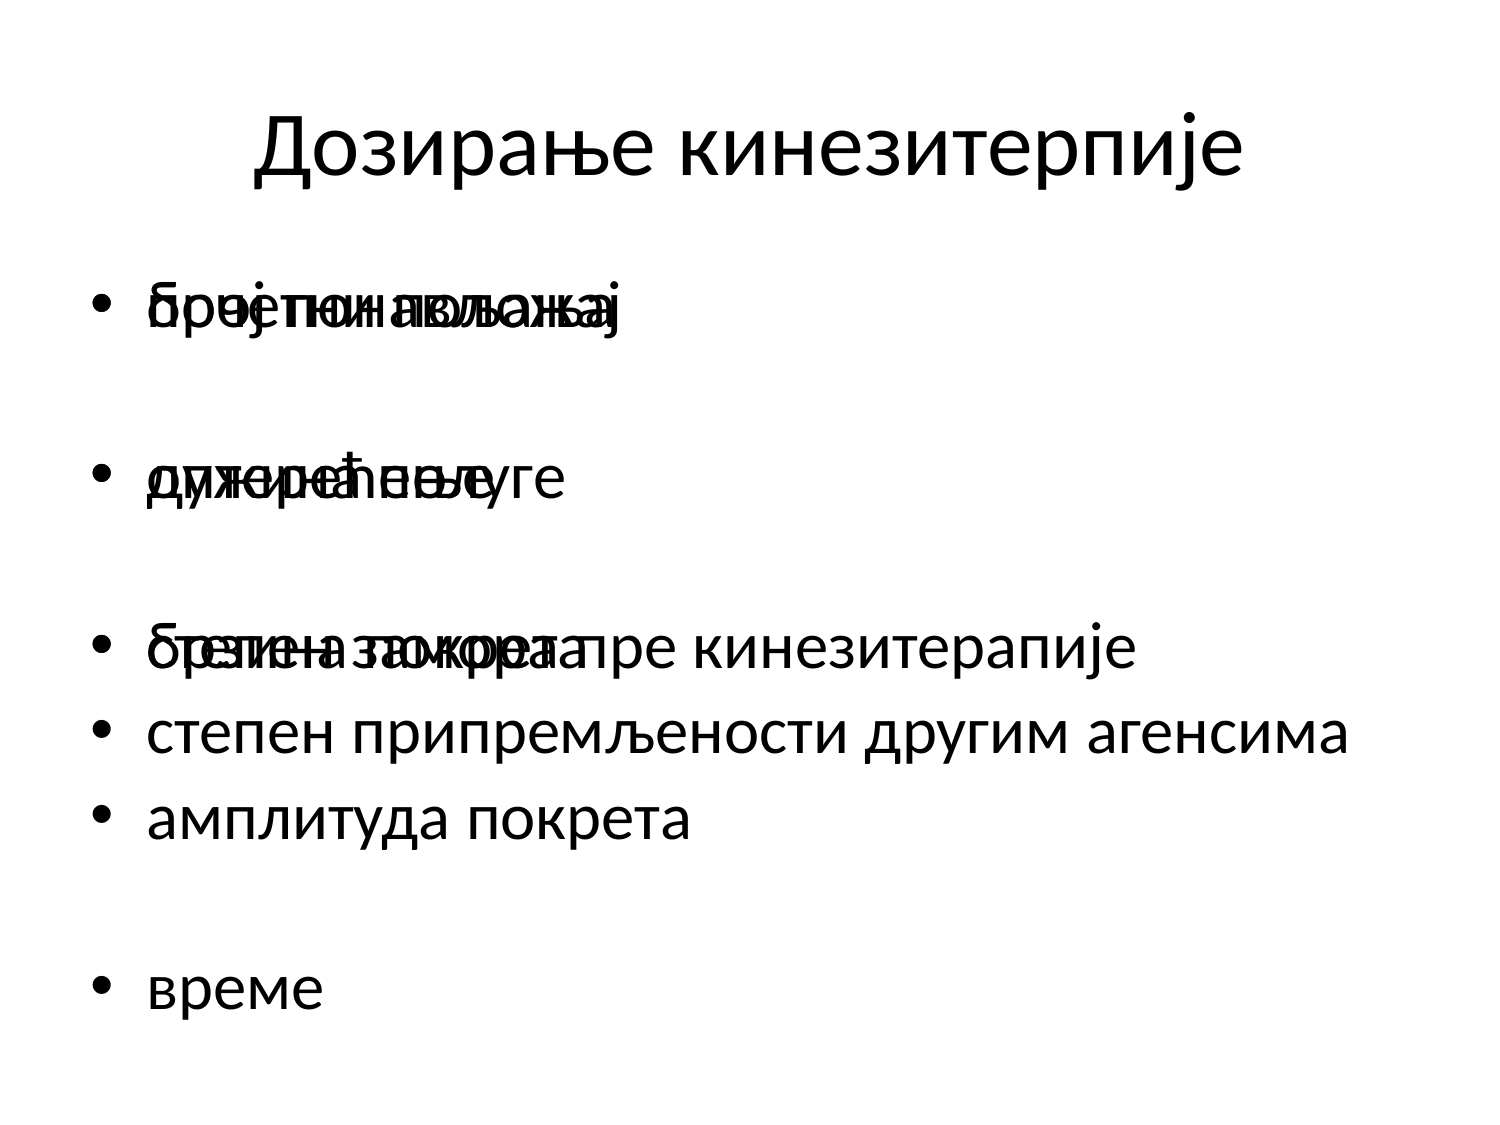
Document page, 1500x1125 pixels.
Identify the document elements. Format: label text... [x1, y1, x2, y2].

list број понављања дужина полуге степен замора пре кинезитерапије степен припремљености другим агенсима [75, 262, 1425, 1005]
title Дозирање кинезитерпије [75, 45, 1425, 233]
